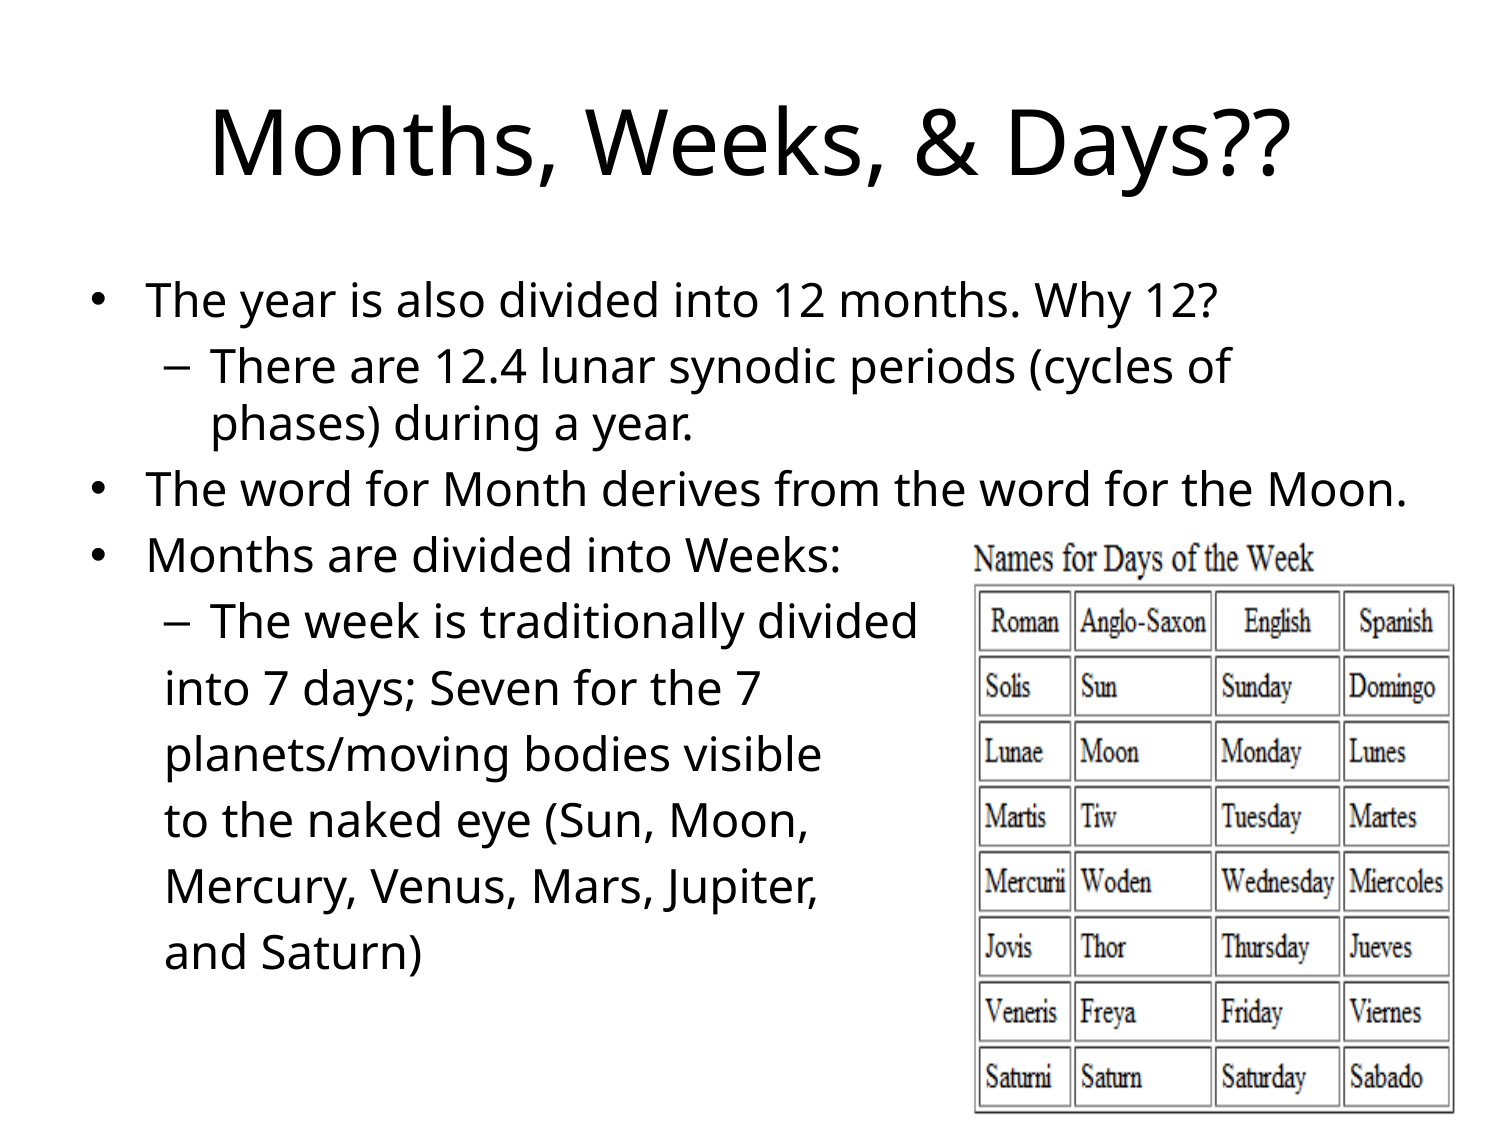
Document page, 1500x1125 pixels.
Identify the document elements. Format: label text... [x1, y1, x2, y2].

picture [962, 537, 1476, 1125]
list The year is also divided into 12 months. Why 12? There are 12.4 lunar synodic periods (cycles of phases) during a year. The word for Month derives from the word for the Moon. Months are divided into Weeks: The week is traditionally divided into 7 days; Seven for the 7 planets/moving bodies visible to the naked eye (Sun, Moon, Mercury, Venus, Mars, Jupiter, and Saturn) [75, 262, 1425, 1005]
title Months, Weeks, & Days?? [75, 45, 1425, 233]
